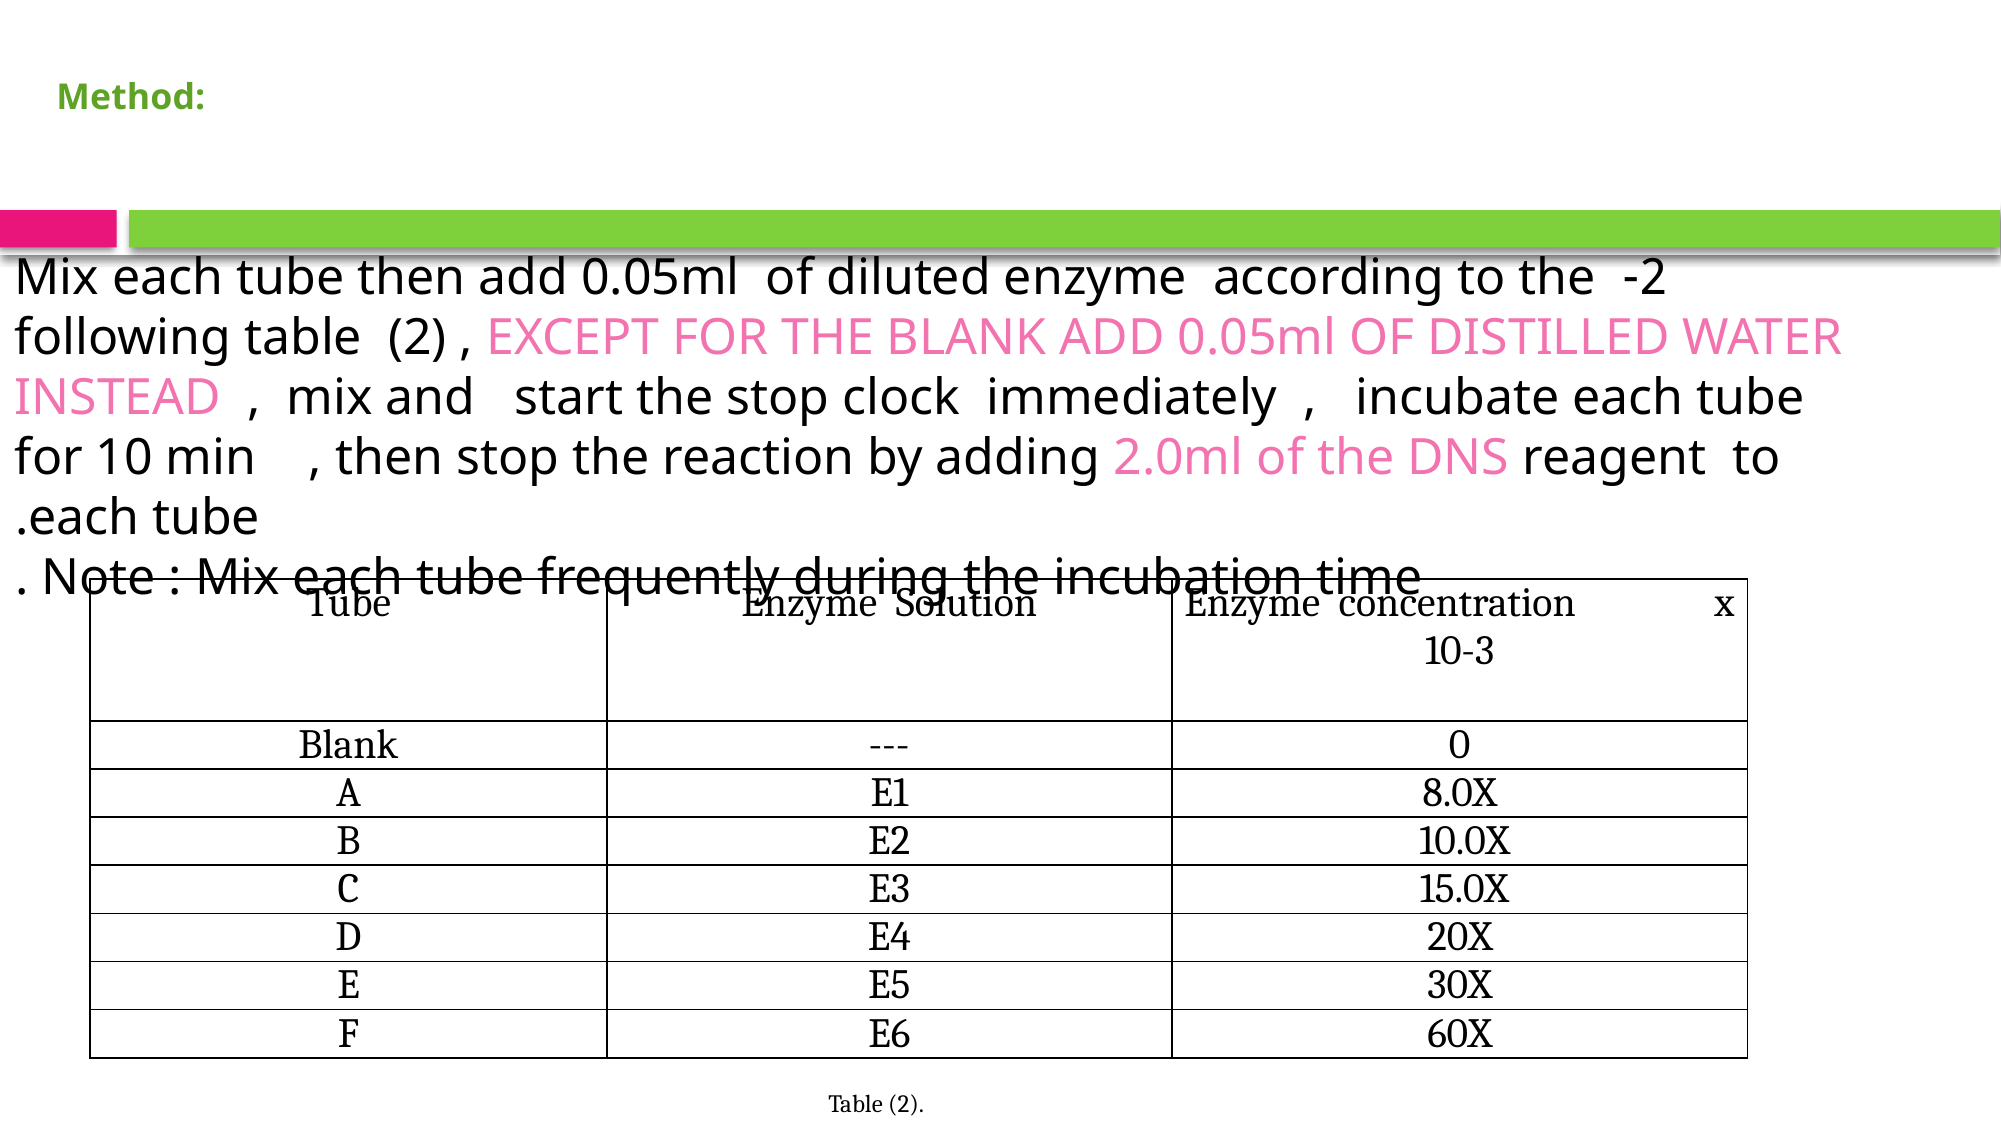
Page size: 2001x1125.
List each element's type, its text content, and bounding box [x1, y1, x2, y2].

table_cell B [91, 818, 606, 864]
table_cell E [91, 962, 606, 1009]
table_cell 20X [1173, 914, 1747, 961]
table_cell A [91, 770, 606, 816]
table_cell E5 [608, 962, 1171, 1009]
table_cell C [91, 866, 606, 913]
table_cell 0 [1173, 722, 1747, 768]
table_cell 10.0X [1173, 818, 1747, 864]
table_cell 8.0X [1173, 770, 1747, 816]
table_cell E1 [608, 770, 1171, 816]
table_cell F [91, 1010, 606, 1057]
table_cell D [91, 914, 606, 961]
table_cell 15.0X [1173, 866, 1747, 913]
table_header Tube [91, 612, 606, 720]
table_cell 30X [1173, 962, 1747, 1009]
text_box Table (2). [813, 1080, 1193, 1125]
table_cell 60X [1173, 1010, 1747, 1057]
table_cell --- [608, 722, 1171, 768]
table_header Enzyme Solution [608, 612, 1171, 720]
table_header Enzyme concentration x 10-3 [1173, 612, 1747, 720]
table_cell E2 [608, 818, 1171, 864]
table_cell E6 [608, 1010, 1171, 1057]
table_cell E4 [608, 914, 1171, 961]
table_cell E3 [608, 866, 1171, 913]
table_cell Blank [91, 722, 606, 768]
text_box 2- Mix each tube then add 0.05ml of diluted enzyme according to the following table (2) , EXCEPT FOR THE BLANK ADD 0.05ml OF DISTILLED WATER INSTEAD , mix and start the stop clock immediately , incubate each tube for 10 min , then stop the reaction by adding 2.0ml of the DNS reagent to each tube. Note : Mix each tube frequently during the incubation time . [0, 236, 1866, 612]
title Method: [41, 21, 1767, 169]
